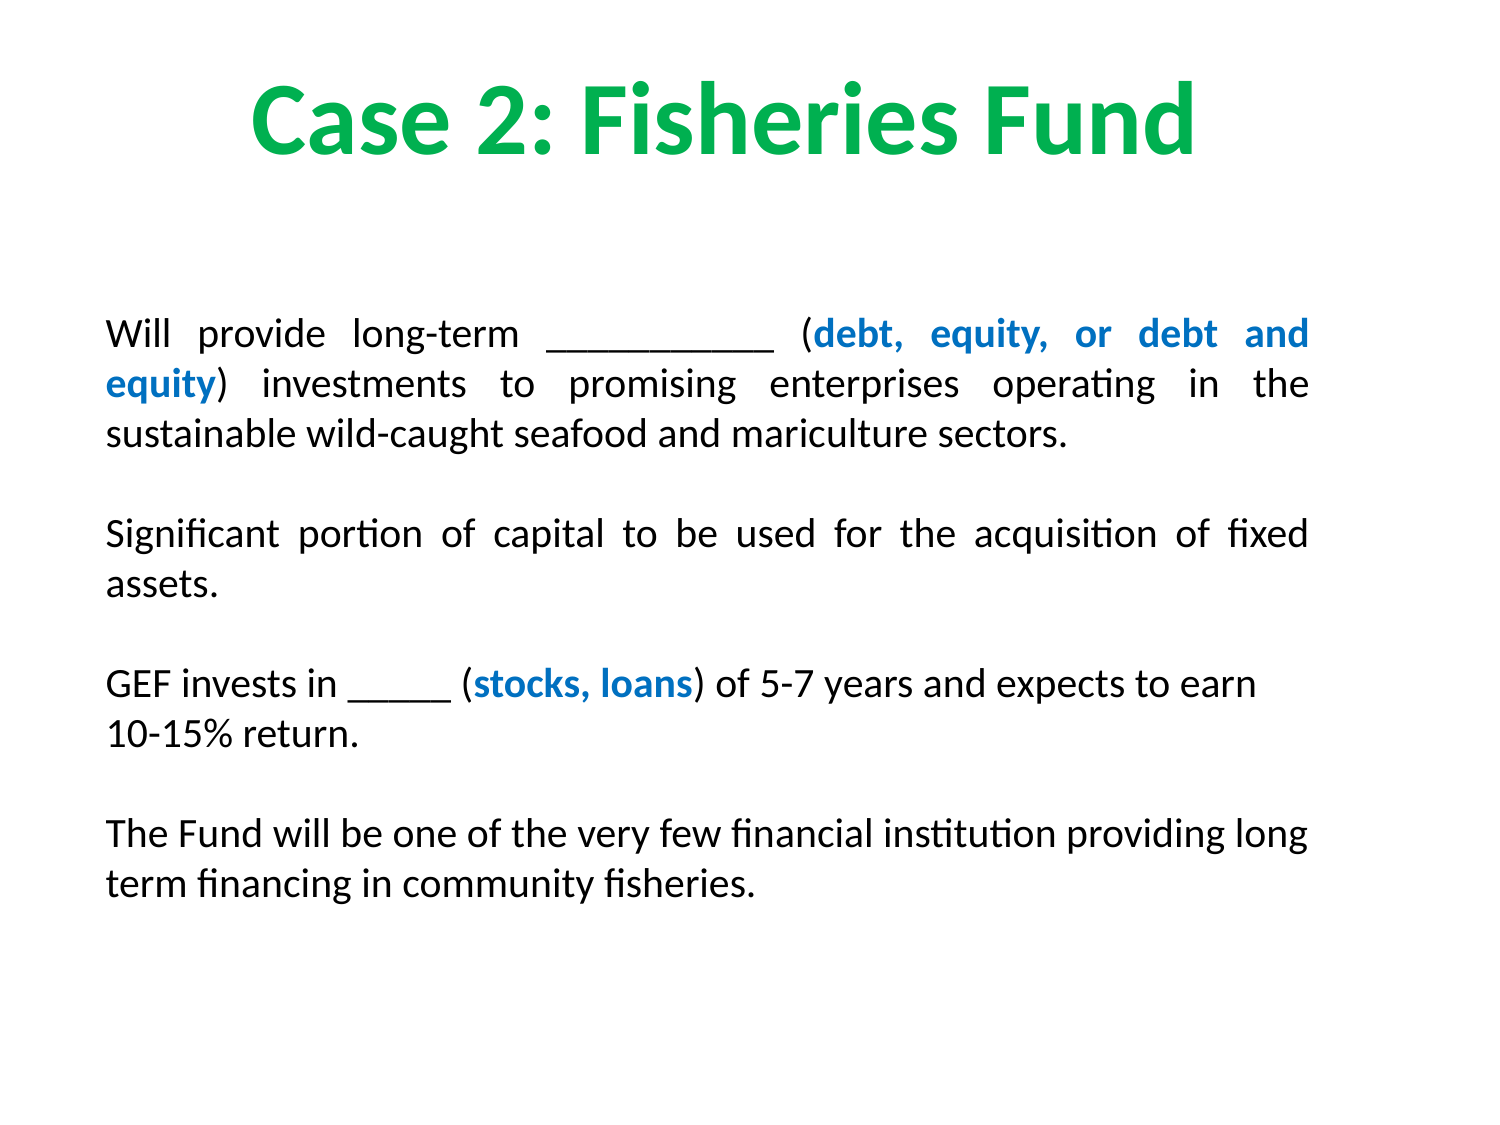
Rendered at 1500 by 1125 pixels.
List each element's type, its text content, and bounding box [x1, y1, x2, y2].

title Case 2: Fisheries Fund [99, 37, 1375, 188]
text_box Will provide long-term ___________ (debt, equity, or debt and equity) investments to promising enterprises operating in the sustainable wild-caught seafood and mariculture sectors. Significant portion of capital to be used for the acquisition of fixed assets. GEF invests in _____ (stocks, loans) of 5-7 years and expects to earn 10-15% return. The Fund will be one of the very few financial institution providing long term financing in community fisheries. [90, 195, 1325, 1021]
